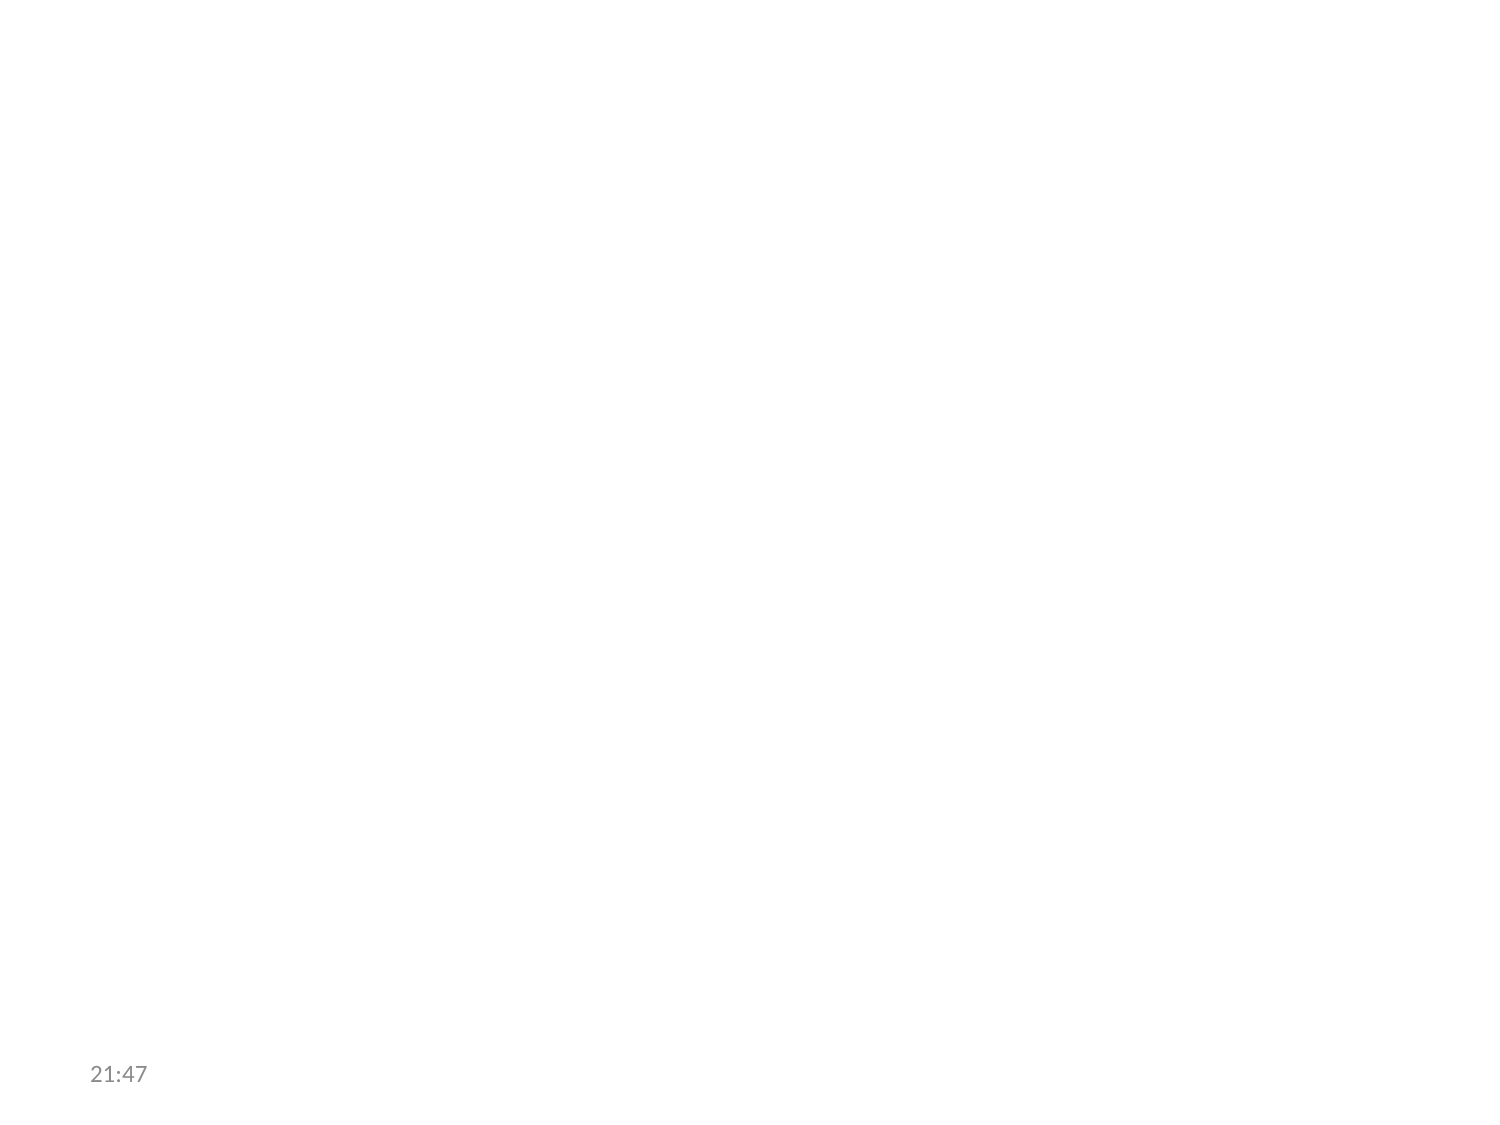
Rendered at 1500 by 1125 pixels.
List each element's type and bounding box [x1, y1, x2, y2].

slide_number [75, 1042, 425, 1103]
